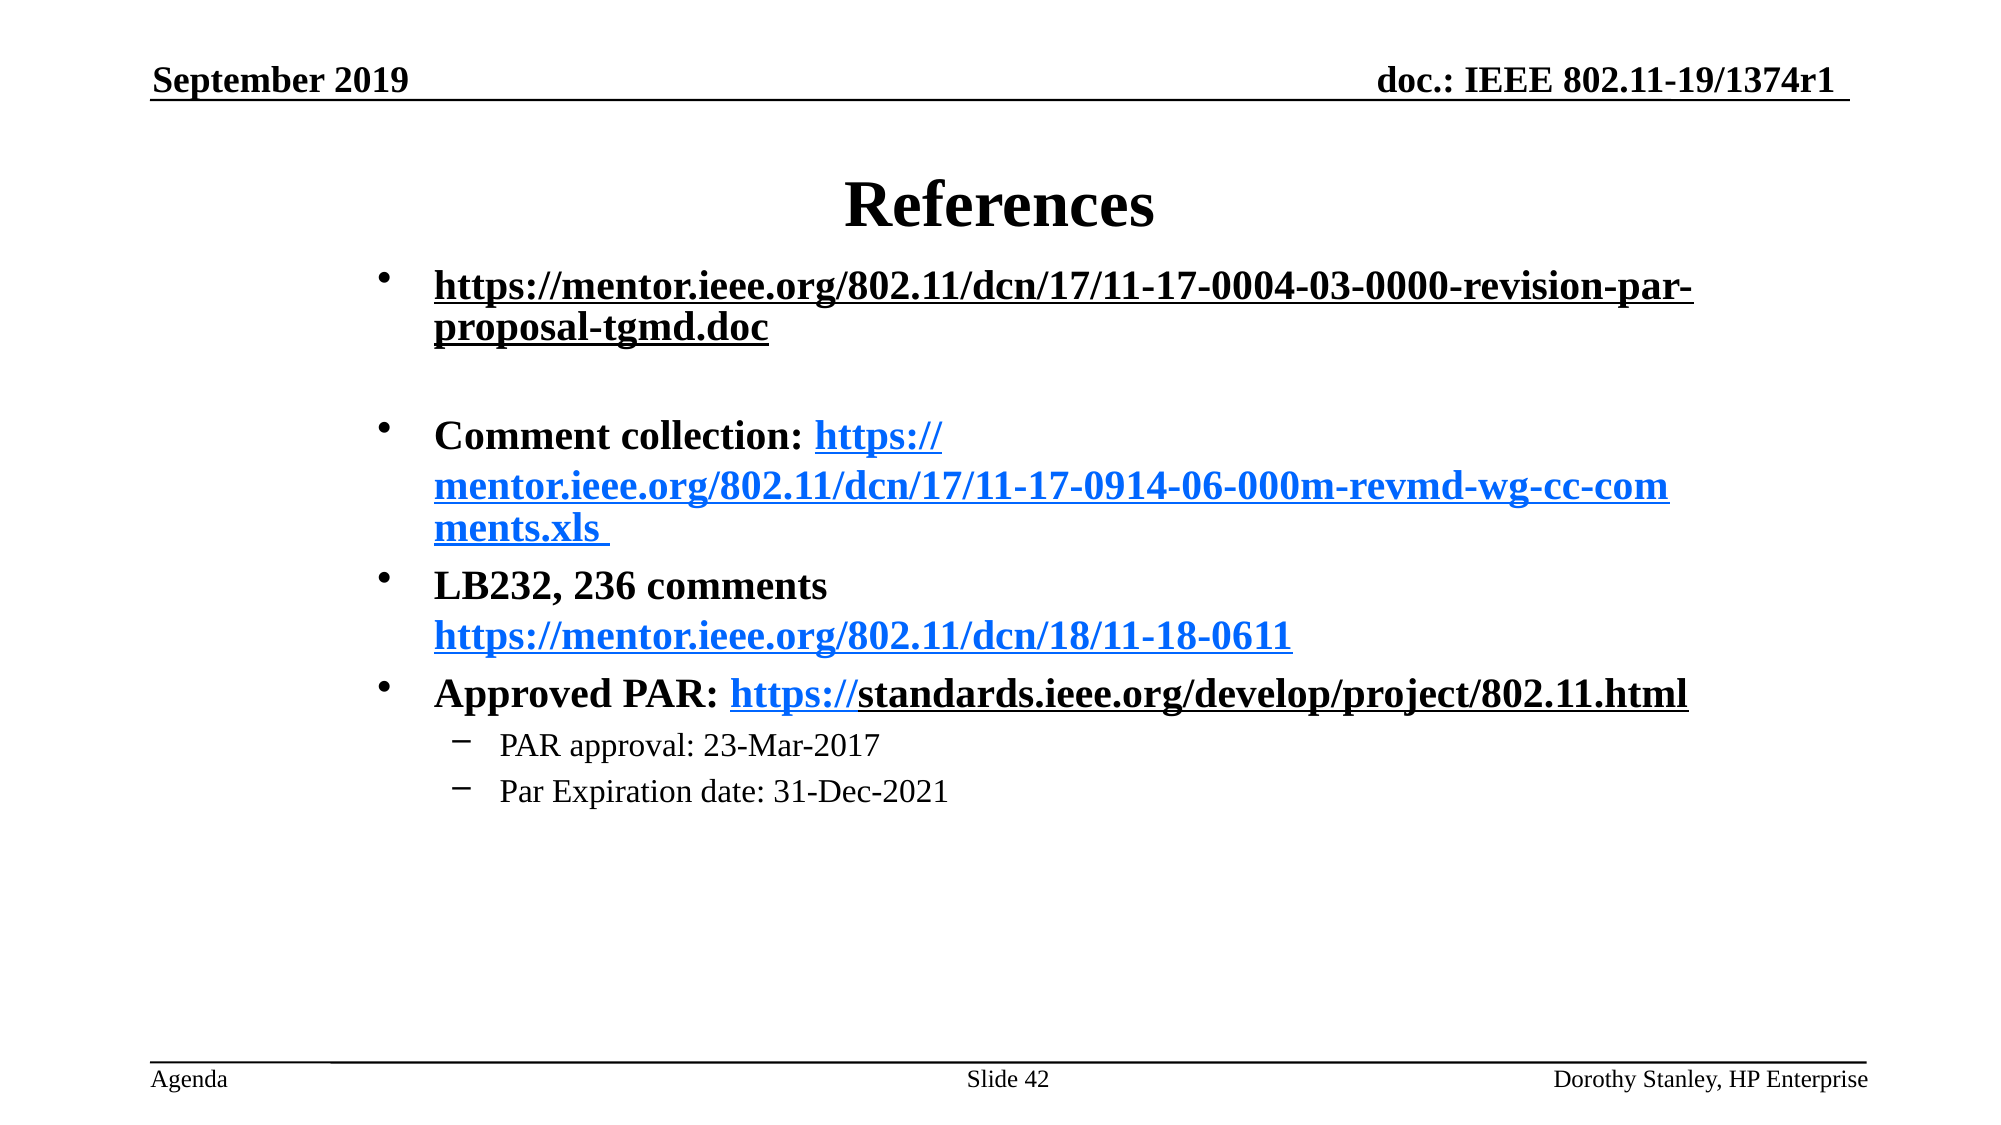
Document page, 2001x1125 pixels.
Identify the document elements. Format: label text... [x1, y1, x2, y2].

title References [150, 112, 1850, 288]
footer Dorothy Stanley, HP Enterprise [1549, 1062, 1869, 1093]
list https://mentor.ieee.org/802.11/dcn/17/11-17-0004-03-0000-revision-par-proposal-tgmd.doc Comment collection: https://mentor.ieee.org/802.11/dcn/17/11-17-0914-06-000m-revmd-wg-cc-comments.xls LB232, 236 comments https://mentor.ieee.org/802.11/dcn/18/11-18-0611 Approved PAR: https://standards.ieee.org/develop/project/802.11.html PAR approval: 23-Mar-2017 Par Expiration date: 31-Dec-2021 [362, 249, 1713, 925]
slide_number Slide 42 [966, 1062, 1051, 1093]
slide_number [152, 54, 567, 100]
